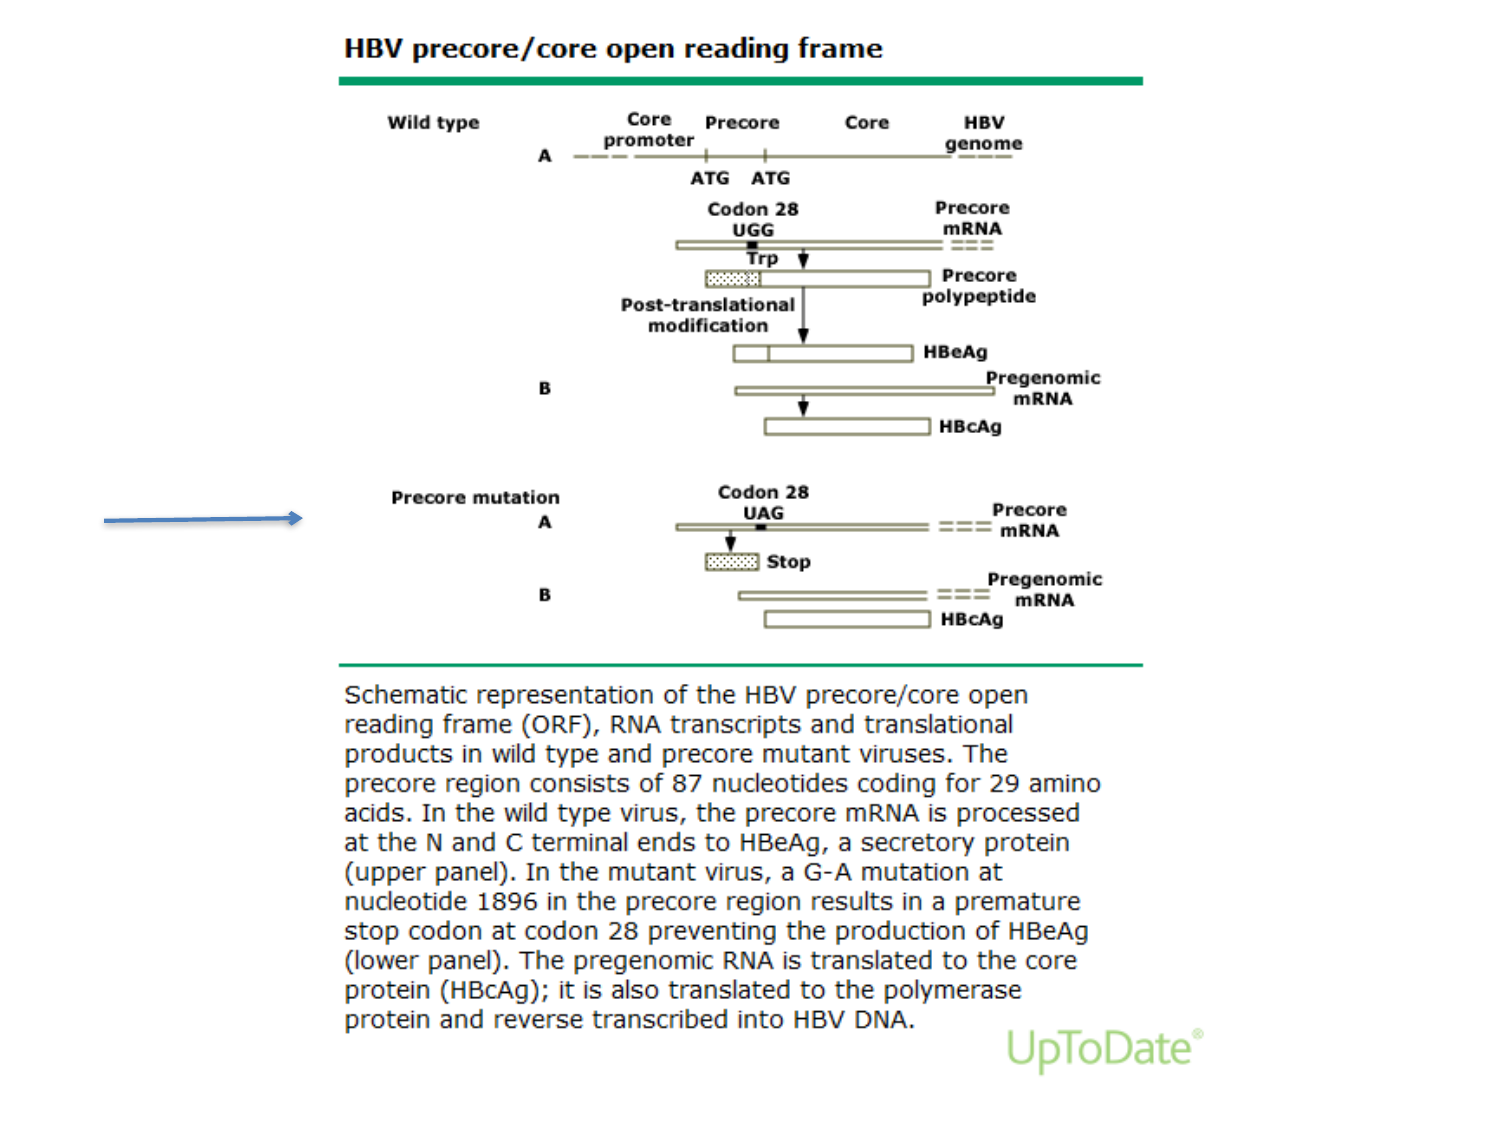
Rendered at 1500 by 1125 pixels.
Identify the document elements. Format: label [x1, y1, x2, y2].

picture [289, 0, 1211, 1084]
text_box [103, 517, 304, 522]
